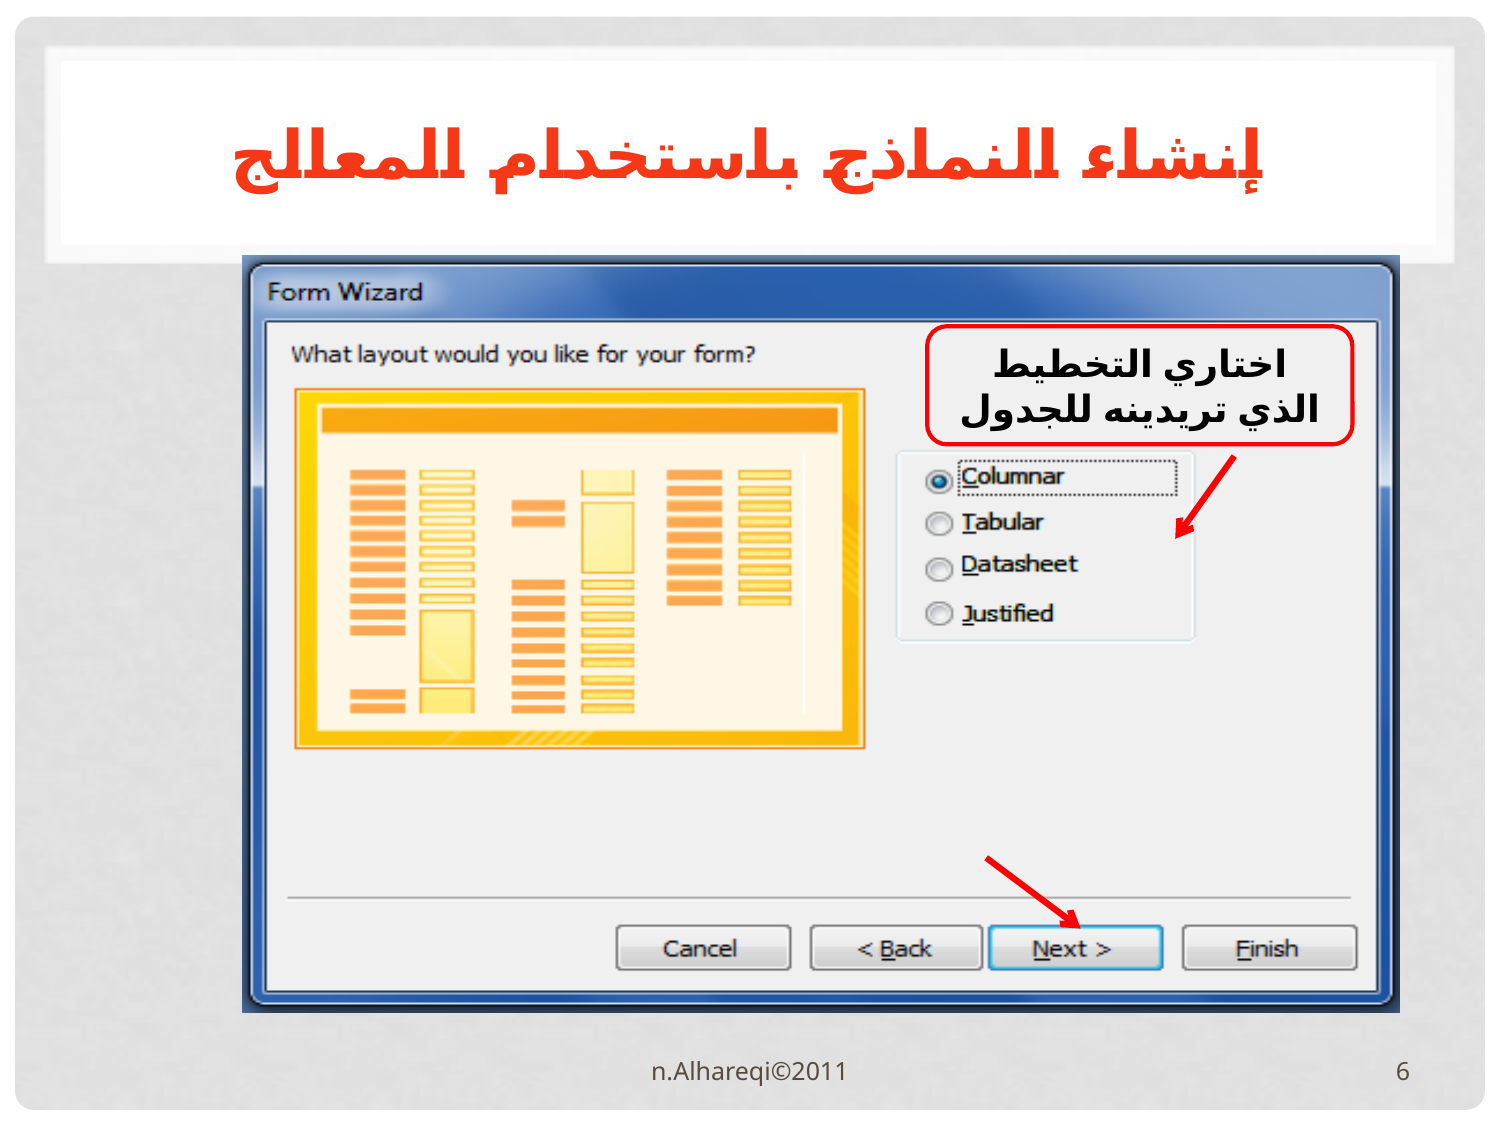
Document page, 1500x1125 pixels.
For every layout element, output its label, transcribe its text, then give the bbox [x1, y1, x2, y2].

slide_number 6 [1074, 1042, 1425, 1103]
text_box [1163, 467, 1247, 528]
footer n.Alhareqi©2011 [512, 1042, 988, 1103]
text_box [985, 857, 1081, 929]
picture [241, 255, 1400, 1014]
title إنشاء النماذج باستخدام المعالج [69, 66, 1425, 238]
